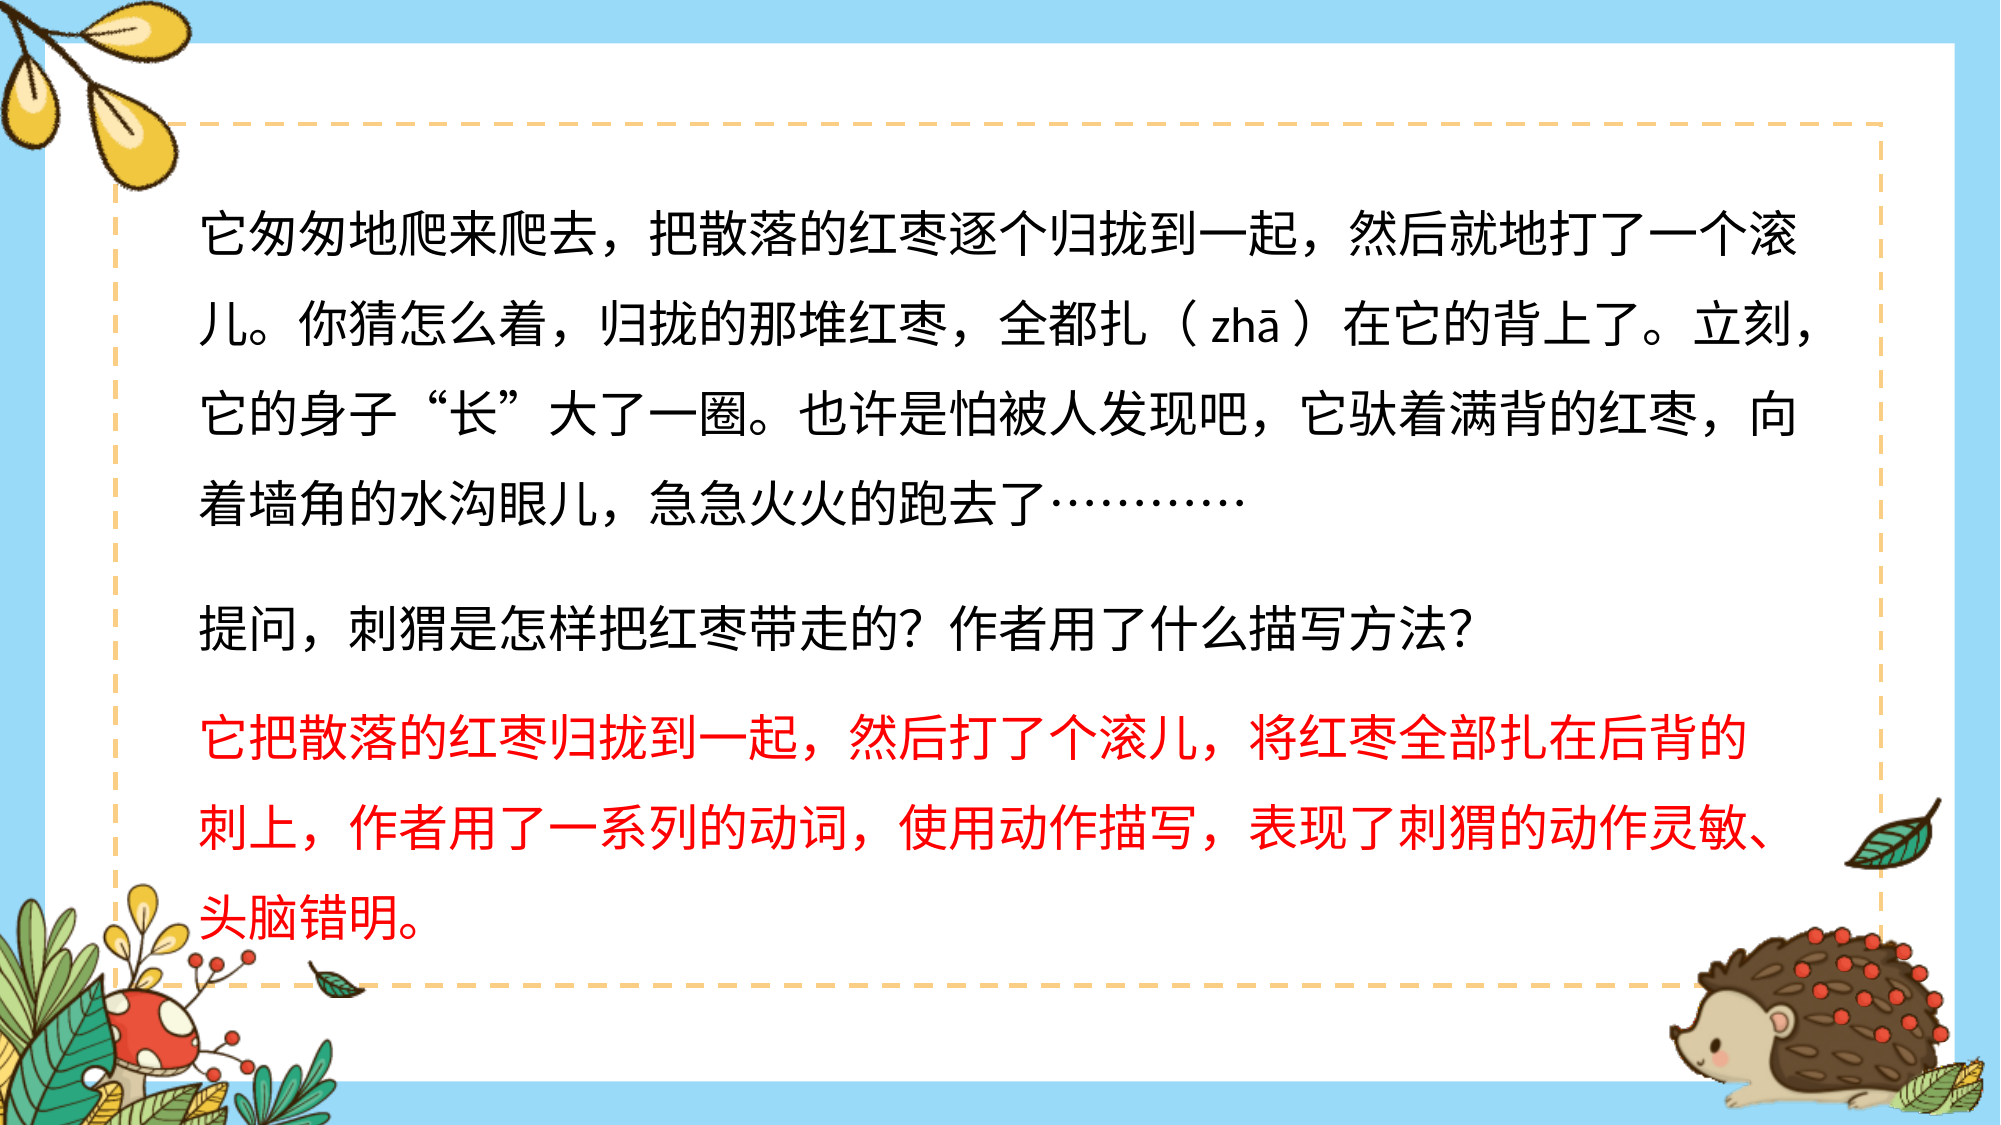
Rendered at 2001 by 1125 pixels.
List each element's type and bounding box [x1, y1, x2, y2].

text_box [1662, 917, 2000, 1117]
text_box [0, 0, 1984, 1125]
